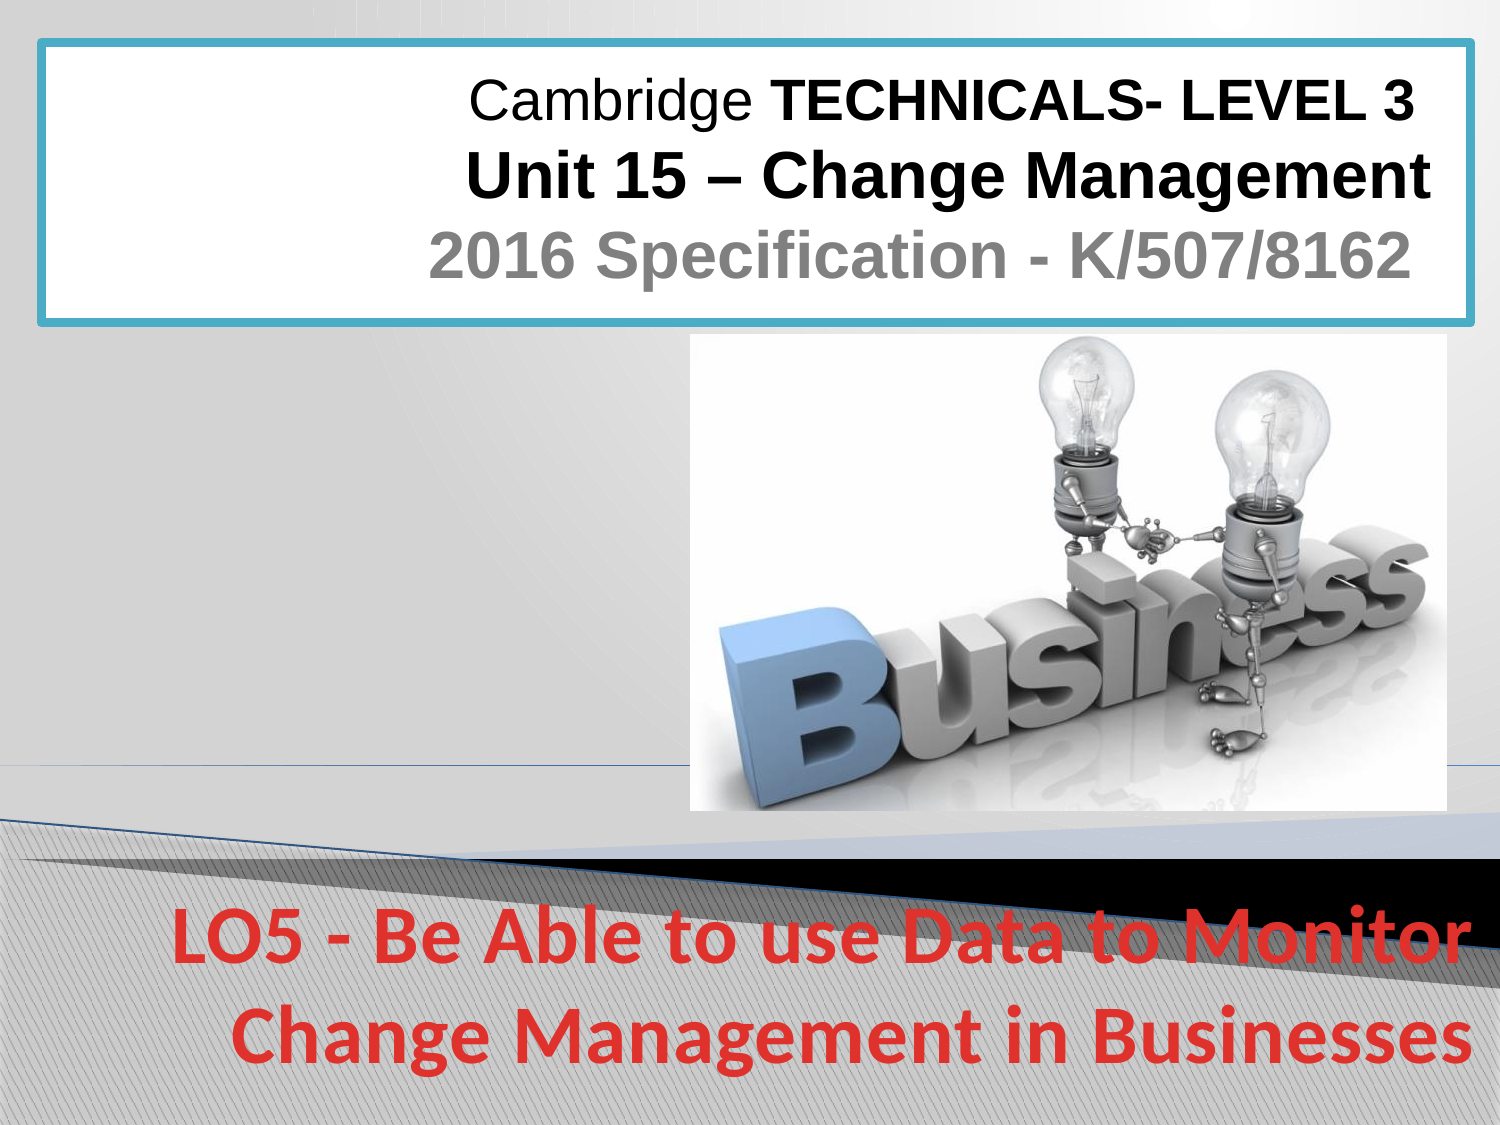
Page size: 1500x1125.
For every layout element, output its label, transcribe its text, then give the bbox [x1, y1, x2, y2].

picture [5, 859, 591, 873]
picture [690, 334, 1448, 811]
subtitle LO5 - Be Able to use Data to Monitor Change Management in Businesses [53, 873, 1495, 1000]
text_box Cambridge TECHNICALS- LEVEL 3 Unit 15 – Change Management 2016 Specification - K/507/8162 [53, 54, 1447, 300]
picture [1495, 951, 1500, 989]
text_box [37, 38, 1475, 327]
